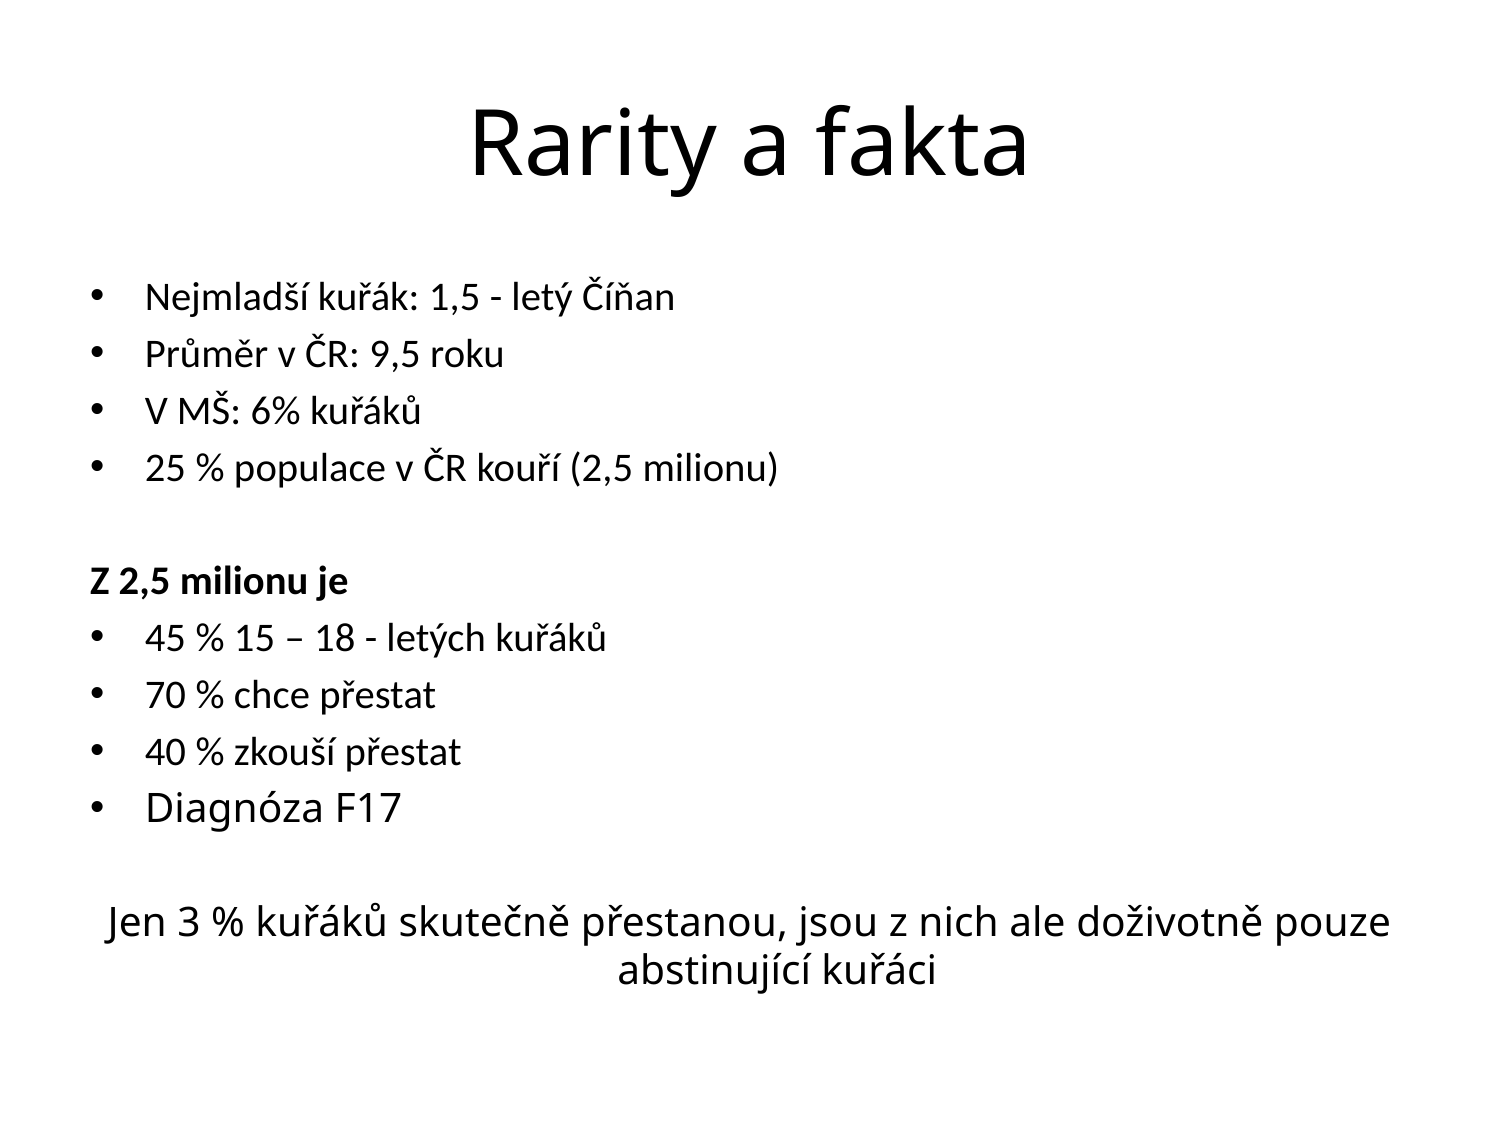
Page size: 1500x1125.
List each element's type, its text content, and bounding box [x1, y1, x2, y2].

title Rarity a fakta [75, 45, 1425, 233]
list Nejmladší kuřák: 1,5 - letý Číňan Průměr v ČR: 9,5 roku V MŠ: 6% kuřáků 25 % populace v ČR kouří (2,5 milionu) Z 2,5 milionu je 45 % 15 – 18 - letých kuřáků 70 % chce přestat 40 % zkouší přestat Diagnóza F17 Jen 3 % kuřáků skutečně přestanou, jsou z nich ale doživotně pouze abstinující kuřáci [75, 262, 1425, 1005]
